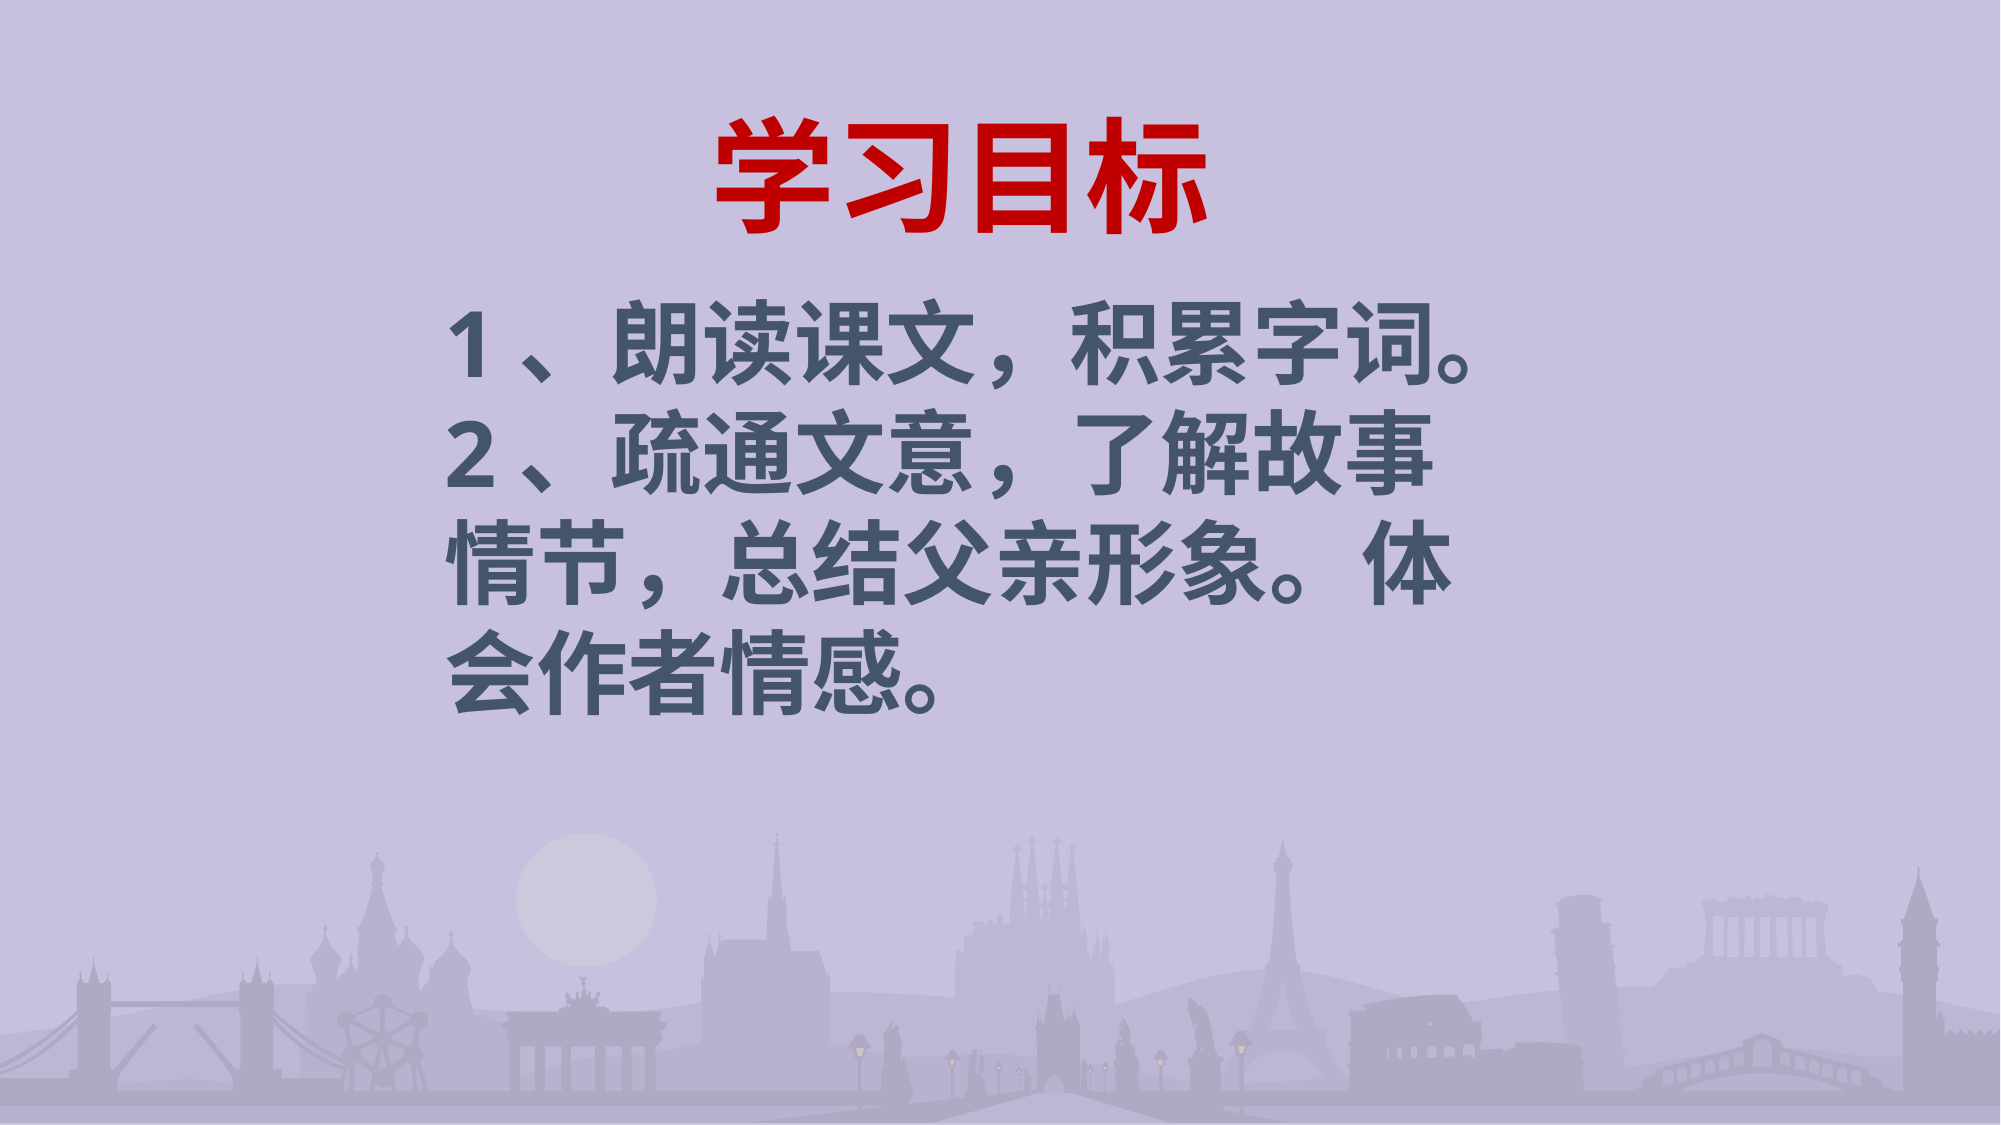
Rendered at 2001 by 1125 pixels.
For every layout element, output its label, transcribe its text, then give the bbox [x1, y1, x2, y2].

text_box 1、朗读课文，积累字词。 2、疏通文意，了解故事情节，总结父亲形象。体会作者情感。 [429, 278, 1509, 954]
text_box 学习目标 [695, 91, 1243, 257]
picture [0, 0, 2001, 1125]
